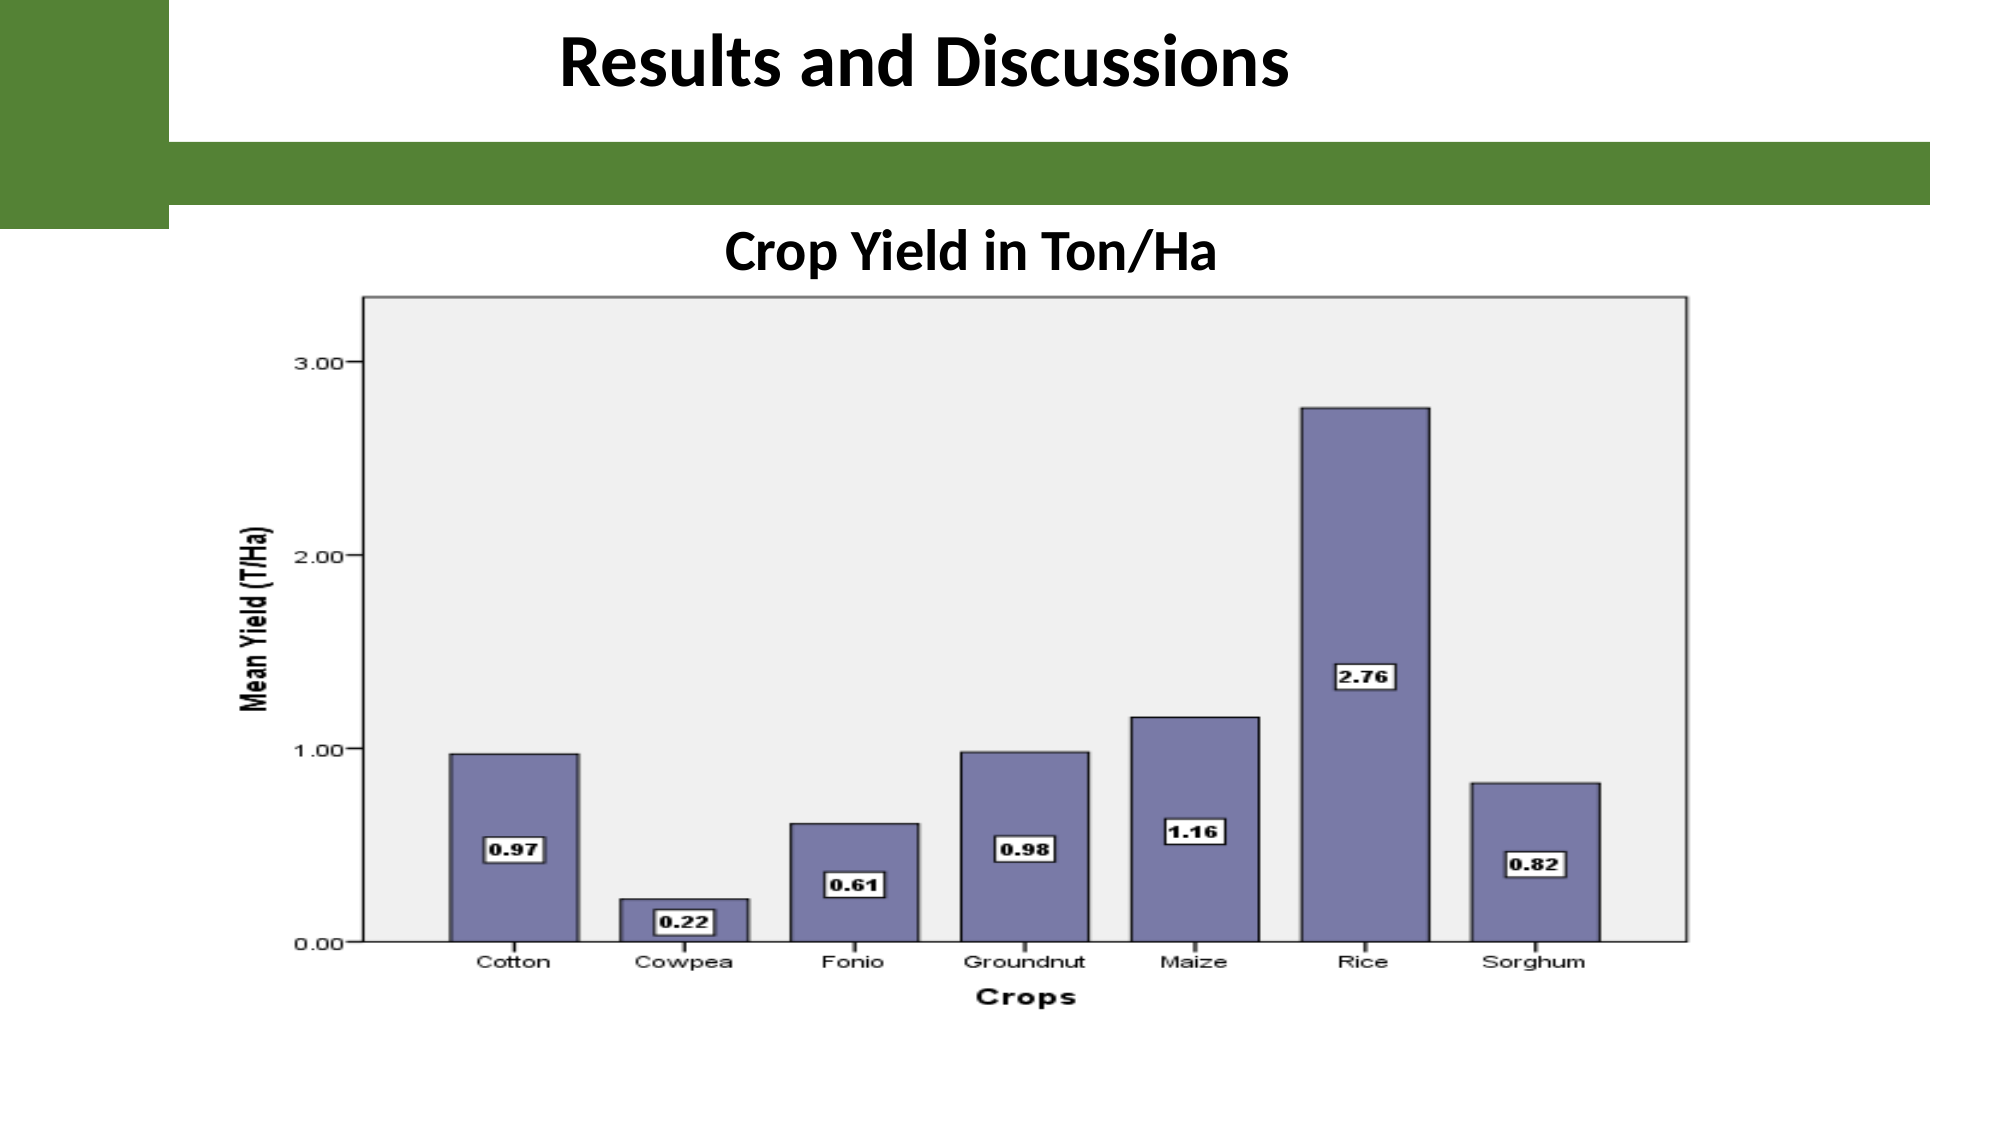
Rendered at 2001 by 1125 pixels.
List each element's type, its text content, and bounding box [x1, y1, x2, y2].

text_box [169, 141, 1930, 205]
text_box Crop Yield in Ton/Ha [437, 205, 1507, 290]
picture [202, 290, 1705, 1030]
text_box Results and Discussions [297, 4, 1553, 109]
text_box [0, 0, 169, 229]
